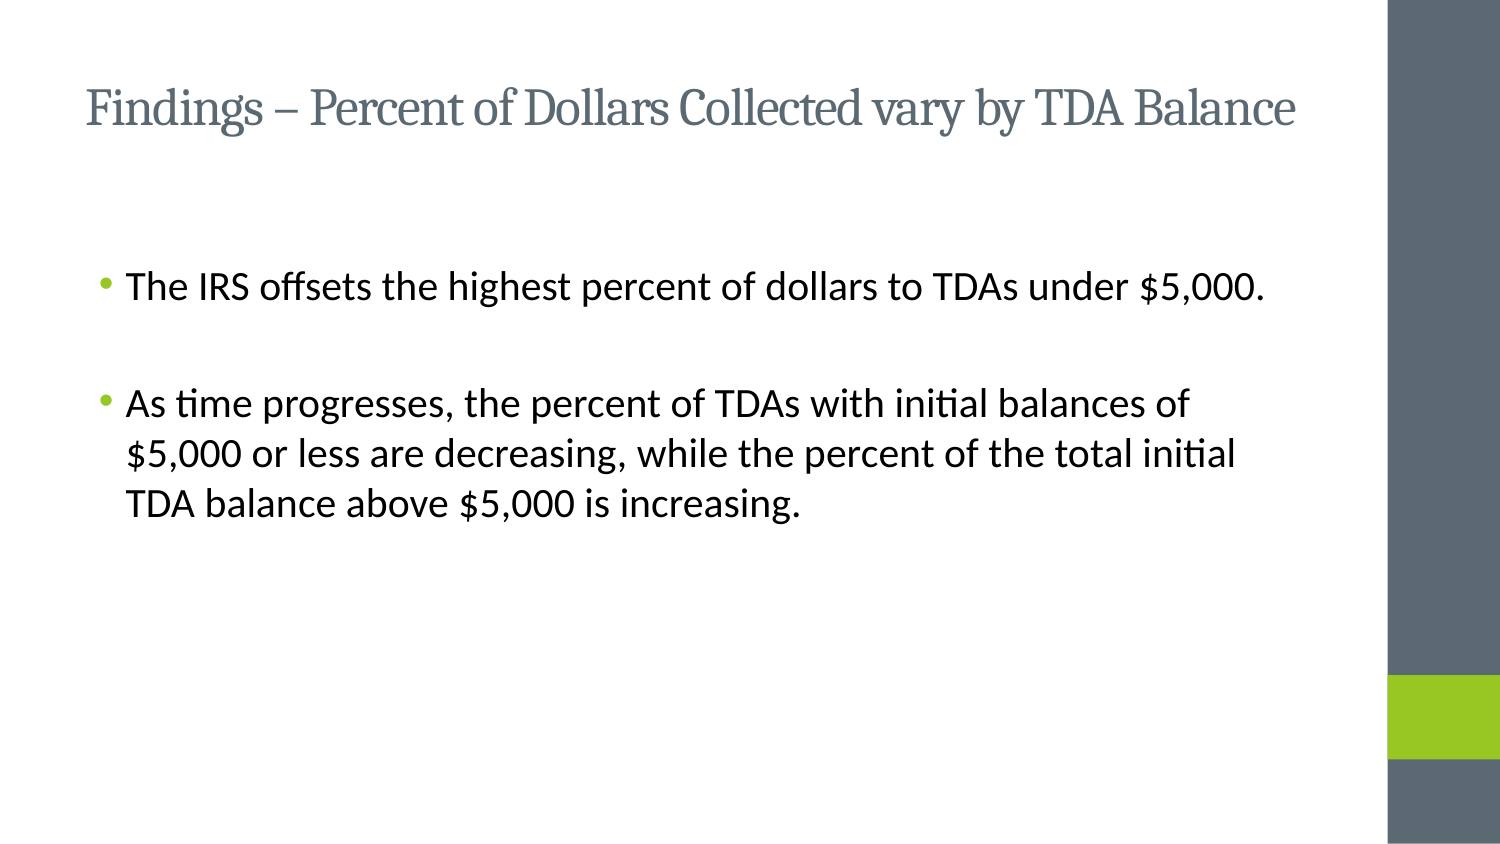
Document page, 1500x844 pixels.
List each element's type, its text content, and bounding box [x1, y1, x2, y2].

list The IRS offsets the highest percent of dollars to TDAs under $5,000. As time progresses, the percent of TDAs with initial balances of $5,000 or less are decreasing, while the percent of the total initial TDA balance above $5,000 is increasing. [75, 253, 1325, 788]
title Findings – Percent of Dollars Collected vary by TDA Balance [75, 33, 1325, 175]
